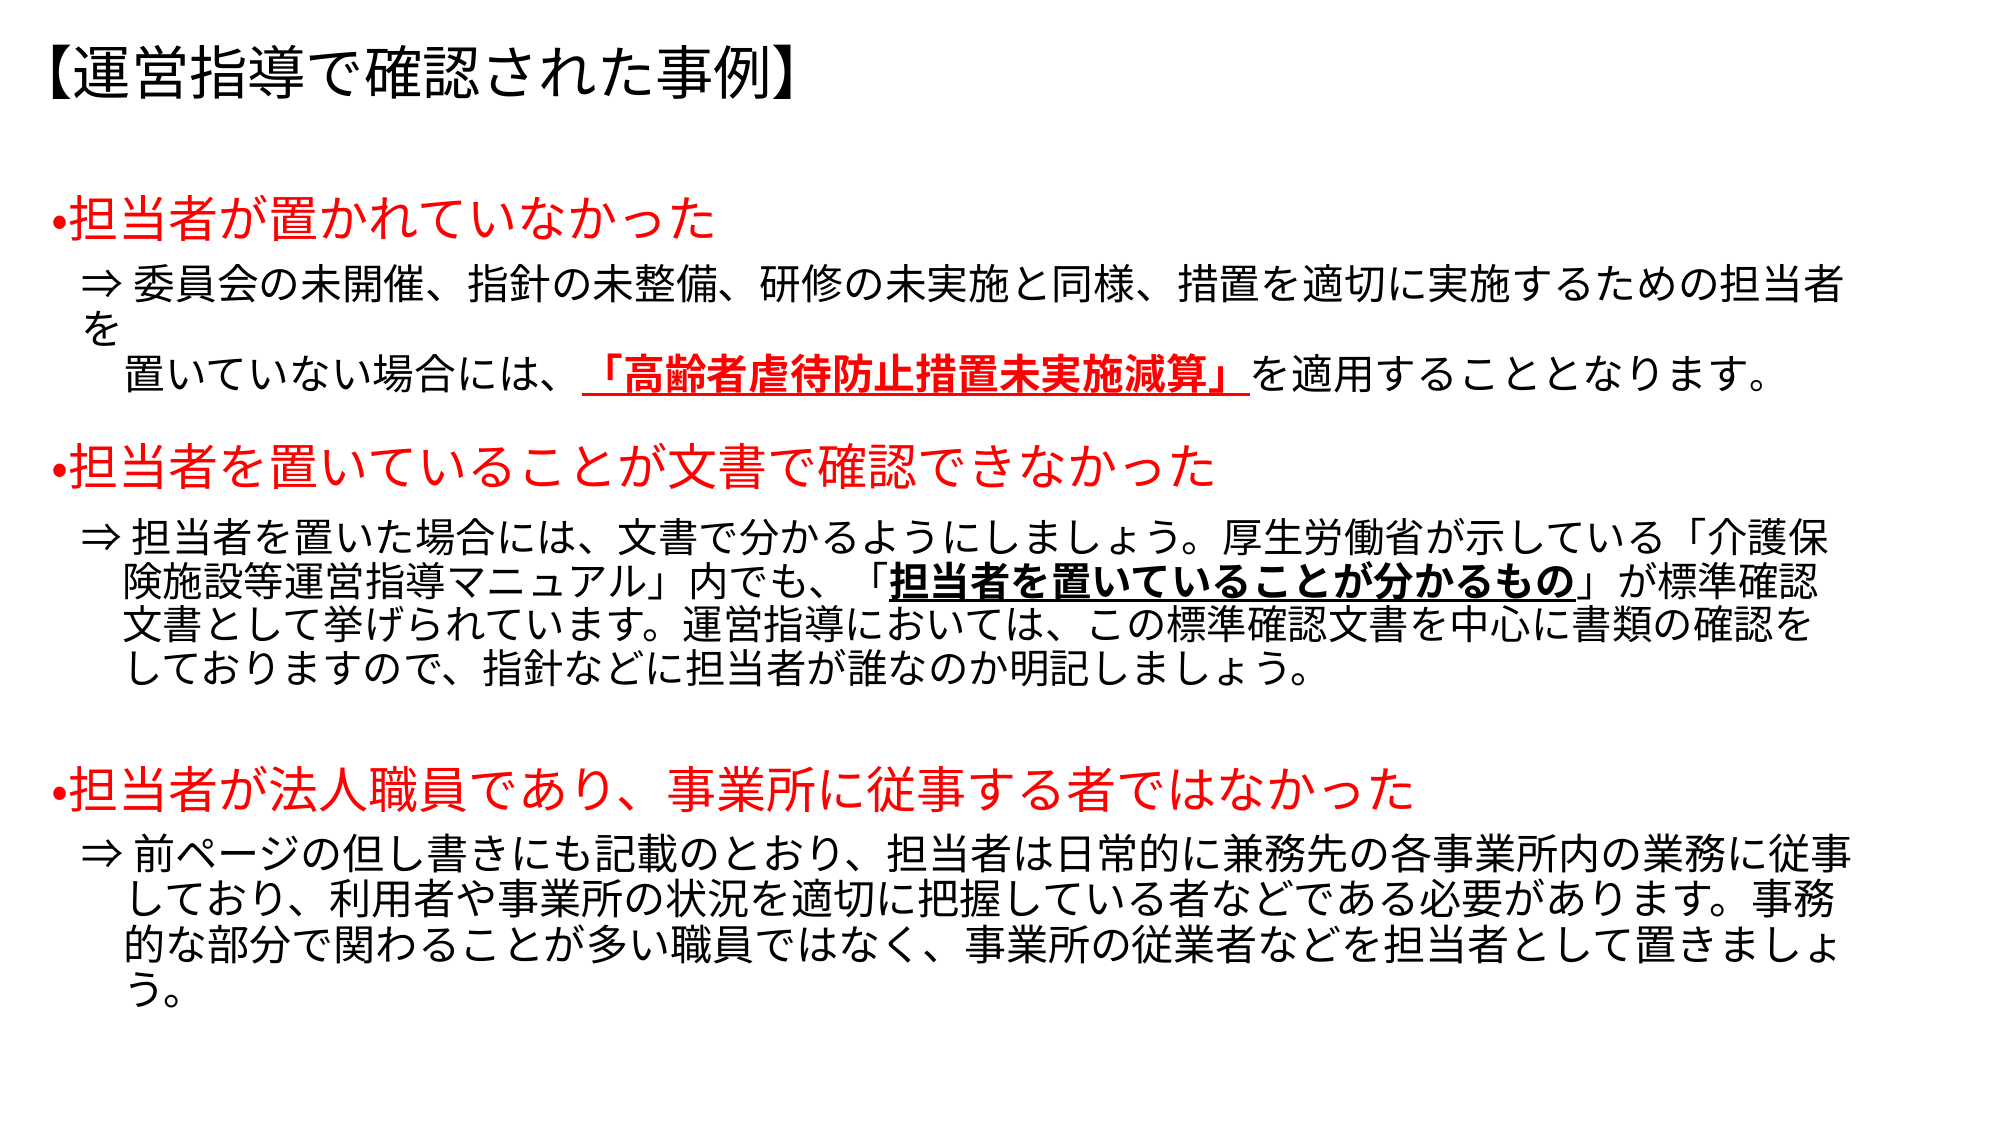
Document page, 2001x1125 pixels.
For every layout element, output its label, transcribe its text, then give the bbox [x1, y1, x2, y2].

text_box ⇒委員会の未開催、指針の未整備、研修の未実施と同様、措置を適切に実施するための担当者を 置いていない場合には、「高齢者虐待防止措置未実施減算」を適用することとなります。 [67, 256, 1894, 431]
text_box 【運営指導で確認された事例】 [0, 36, 864, 121]
text_box ⇒担当者を置いた場合には、文書で分かるようにしましょう。厚生労働省が示している「介護保 険施設等運営指導マニュアル」内でも、「担当者を置いていることが分かるもの」が標準確認 文書として挙げられています。運営指導においては、この標準確認文書を中心に書類の確認を しておりますので、指針などに担当者が誰なのか明記しましょう。 [67, 510, 1894, 715]
text_box ⇒前ページの但し書きにも記載のとおり、担当者は日常的に兼務先の各事業所内の業務に従事 しており、利用者や事業所の状況を適切に把握している者などである必要があります。事務 的な部分で関わることが多い職員ではなく、事業所の従業者などを担当者として置きましょ う。 [67, 825, 1872, 1038]
text_box ・担当者が置かれていなかった ・担当者を置いていることが文書で確認できなかった ・担当者が法人職員であり、事業所に従事する者ではなかった [36, 120, 1973, 1104]
